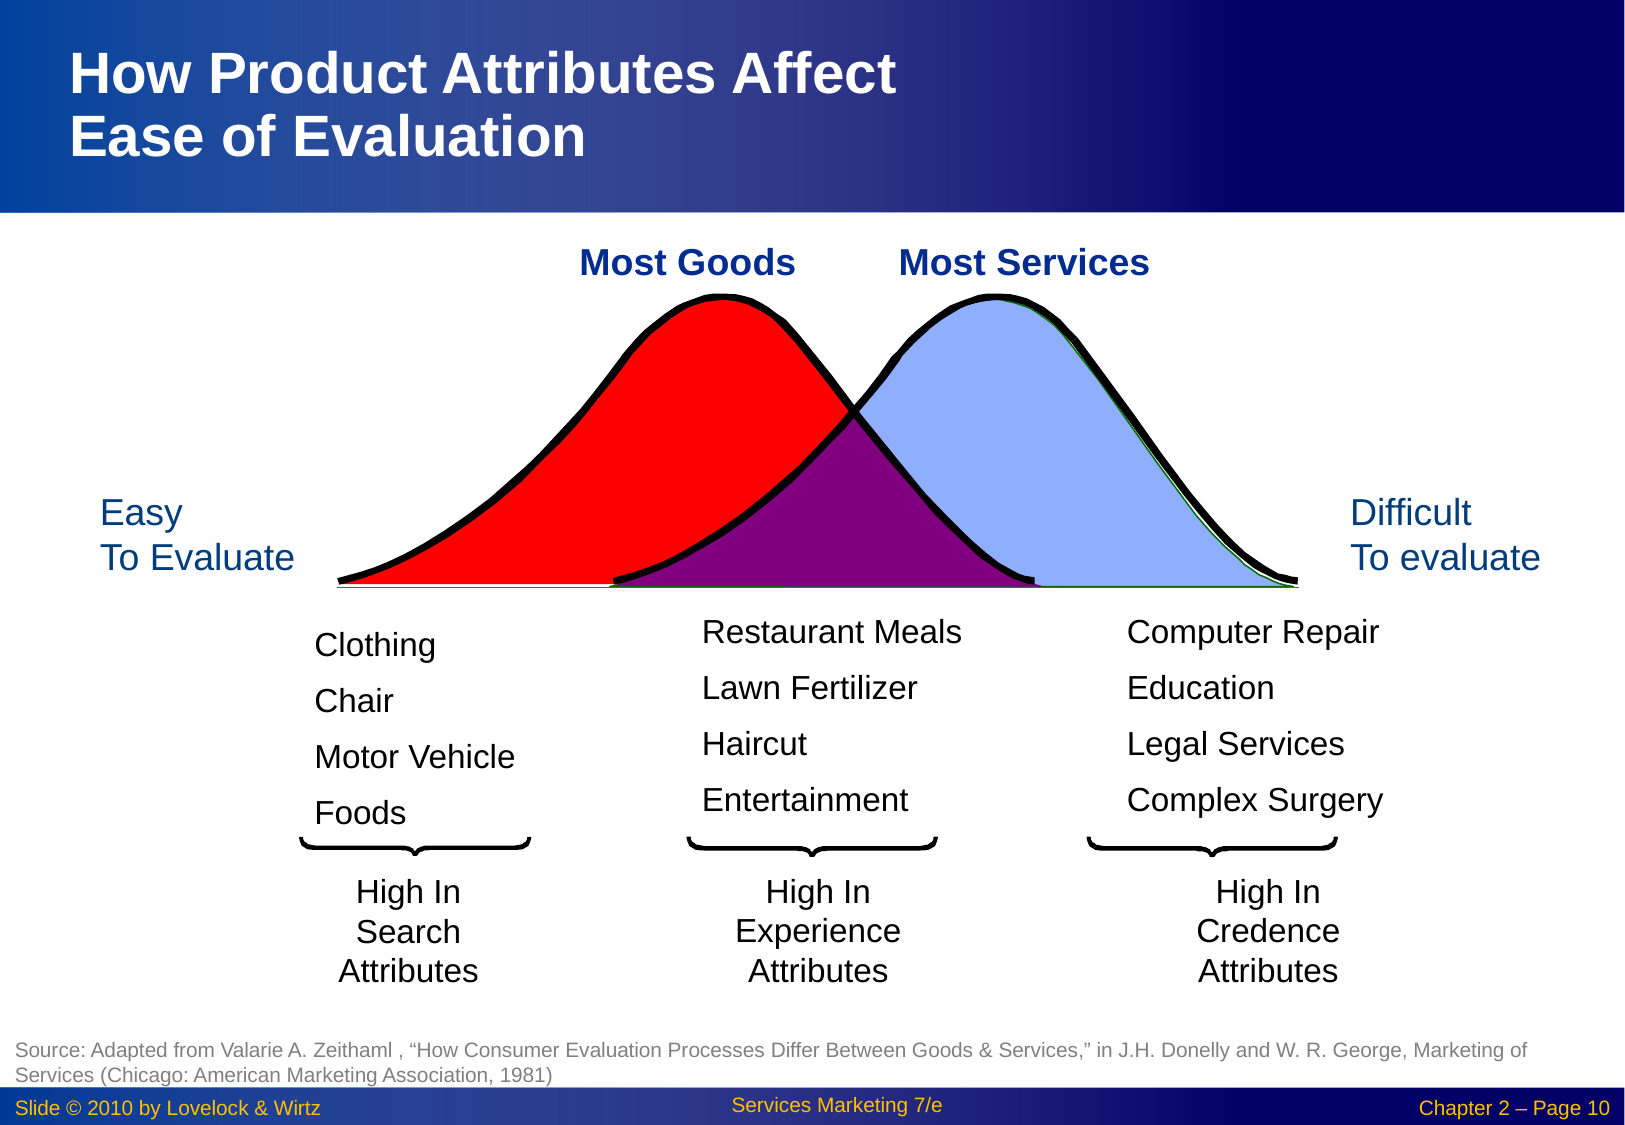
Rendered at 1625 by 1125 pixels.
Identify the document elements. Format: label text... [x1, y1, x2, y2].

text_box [1111, 587, 1413, 999]
text_box Source: Adapted from Valarie A. Zeithaml , “How Consumer Evaluation Processes Differ Between Goods & Services,” in J.H. Donelly and W. R. George, Marketing of Services (Chicago: American Marketing Association, 1981) [0, 1029, 1550, 1124]
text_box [686, 587, 988, 999]
text_box How Product Attributes Affect Ease of Evaluation [54, 0, 1219, 213]
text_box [0, 237, 1549, 1001]
